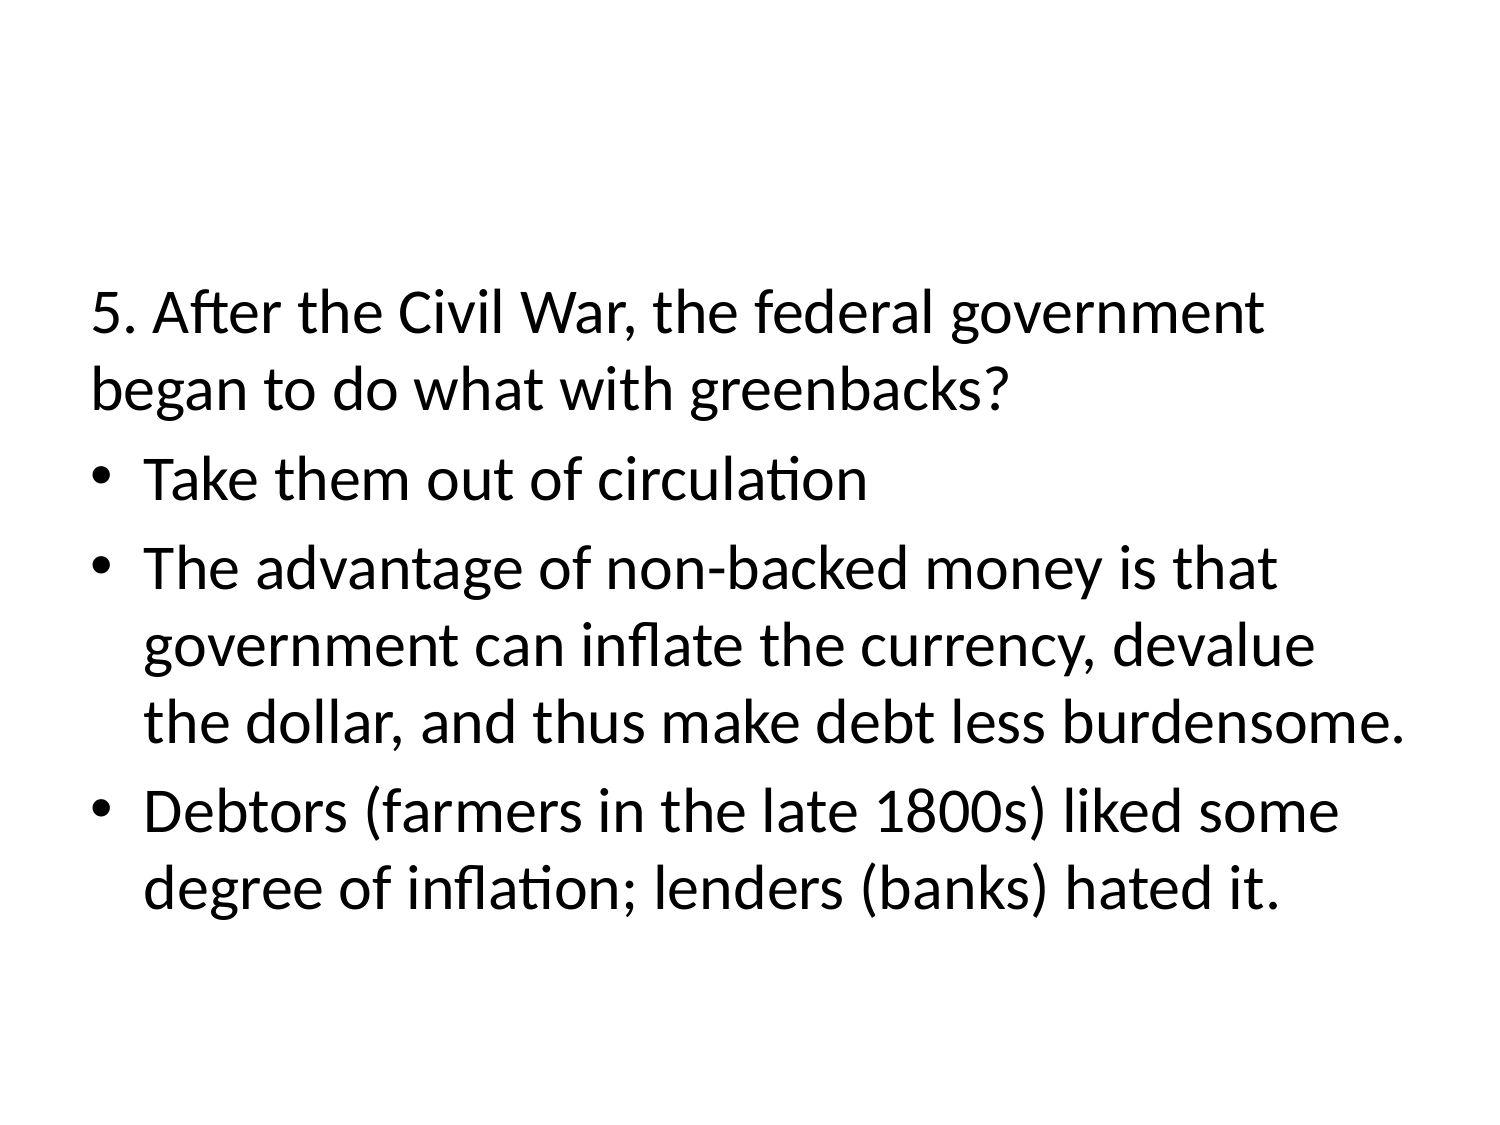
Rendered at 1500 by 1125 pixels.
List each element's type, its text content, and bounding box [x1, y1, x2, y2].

list 5. After the Civil War, the federal government began to do what with greenbacks? Take them out of circulation The advantage of non-backed money is that government can inflate the currency, devalue the dollar, and thus make debt less burdensome. Debtors (farmers in the late 1800s) liked some degree of inflation; lenders (banks) hated it. [75, 262, 1425, 1005]
